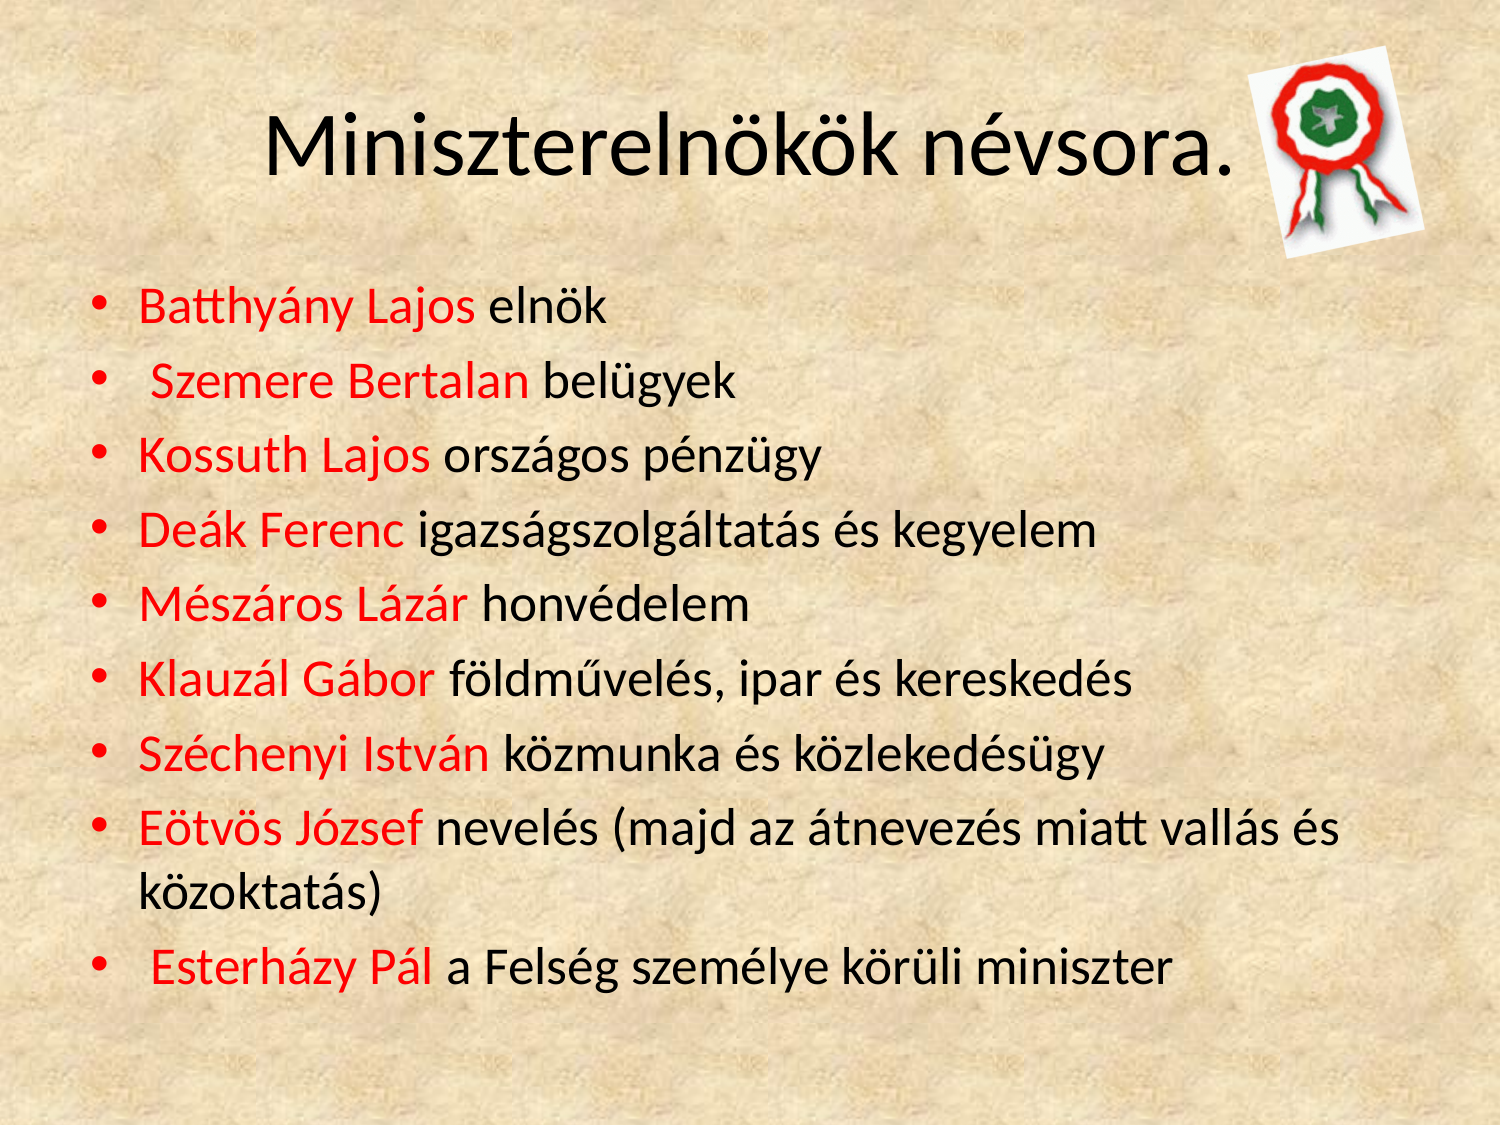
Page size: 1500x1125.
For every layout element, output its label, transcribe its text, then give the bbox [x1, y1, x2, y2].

title Miniszterelnökök névsora. [75, 45, 1425, 233]
list Batthyány Lajos elnök Szemere Bertalan belügyek Kossuth Lajos országos pénzügy Deák Ferenc igazságszolgáltatás és kegyelem Mészáros Lázár honvédelem Klauzál Gábor földművelés, ipar és kereskedés Széchenyi István közmunka és közlekedésügy Eötvös József nevelés (majd az átnevezés miatt vallás és közoktatás) Esterházy Pál a Felség személye körüli miniszter [75, 262, 1425, 1005]
picture [0, 0, 1500, 1125]
